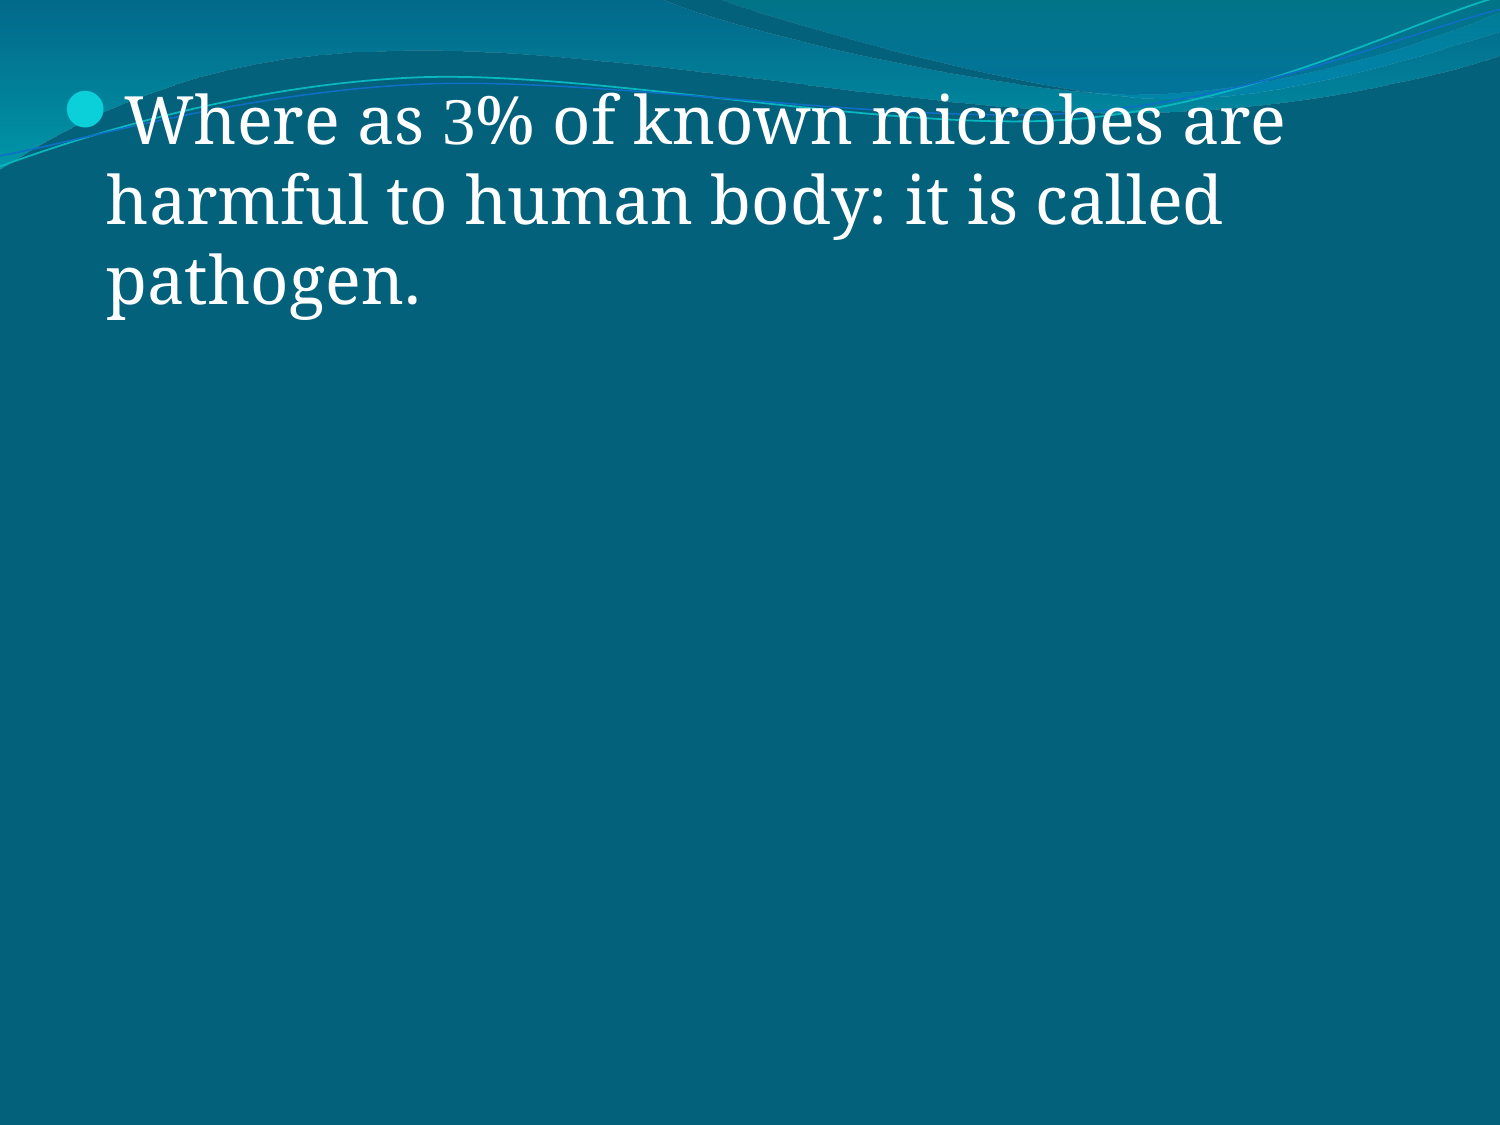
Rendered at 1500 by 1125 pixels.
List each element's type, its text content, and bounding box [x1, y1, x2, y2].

list Where as 3% of known microbes are harmful to human body: it is called pathogen. [46, 70, 1425, 1005]
